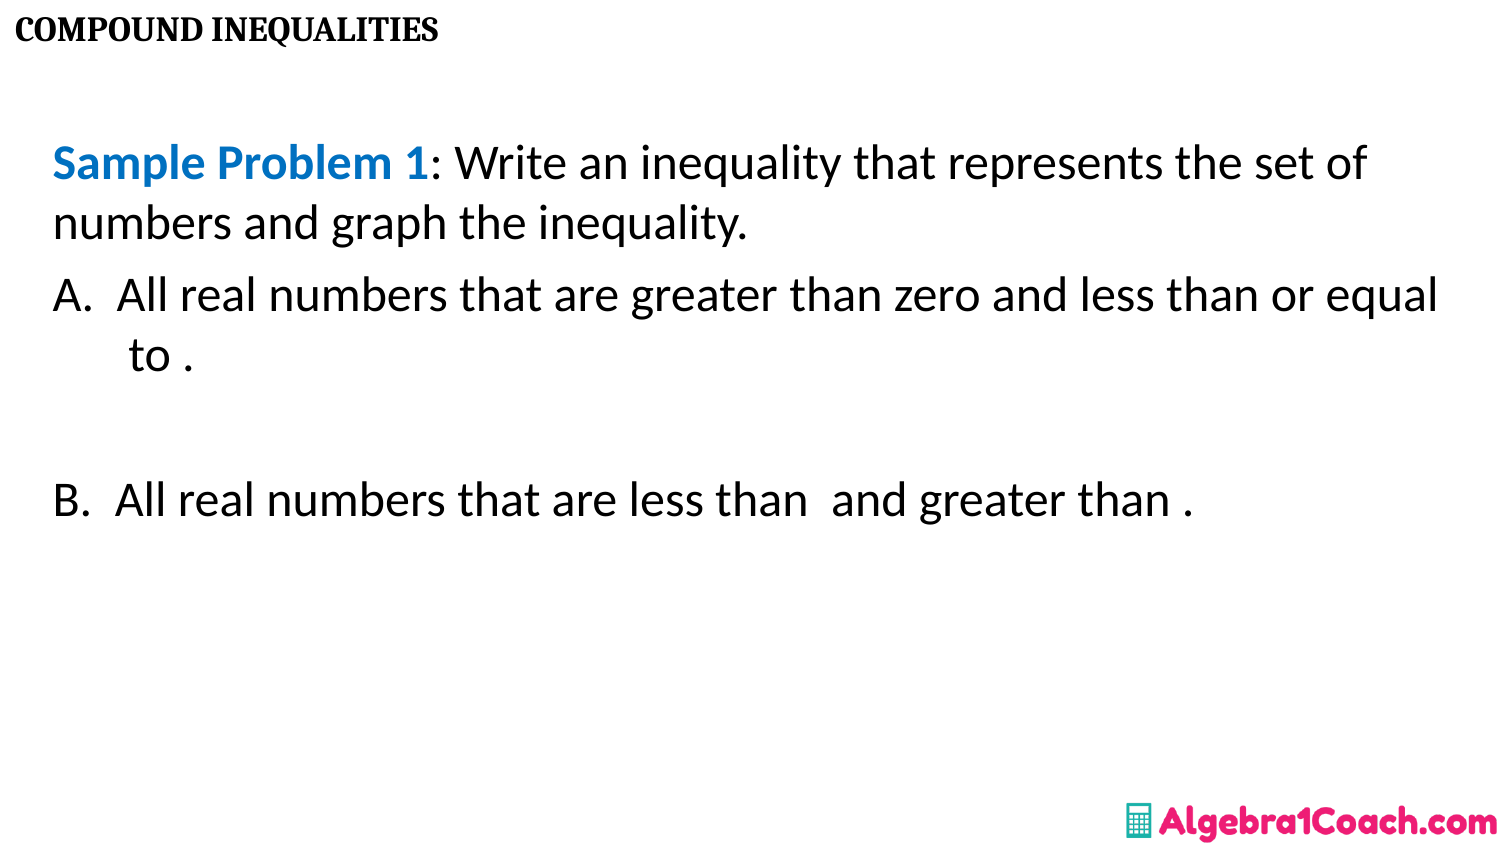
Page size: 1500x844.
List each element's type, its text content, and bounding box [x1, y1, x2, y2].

title COMPOUND INEQUALITIES [0, 0, 1350, 57]
picture [1109, 798, 1500, 844]
